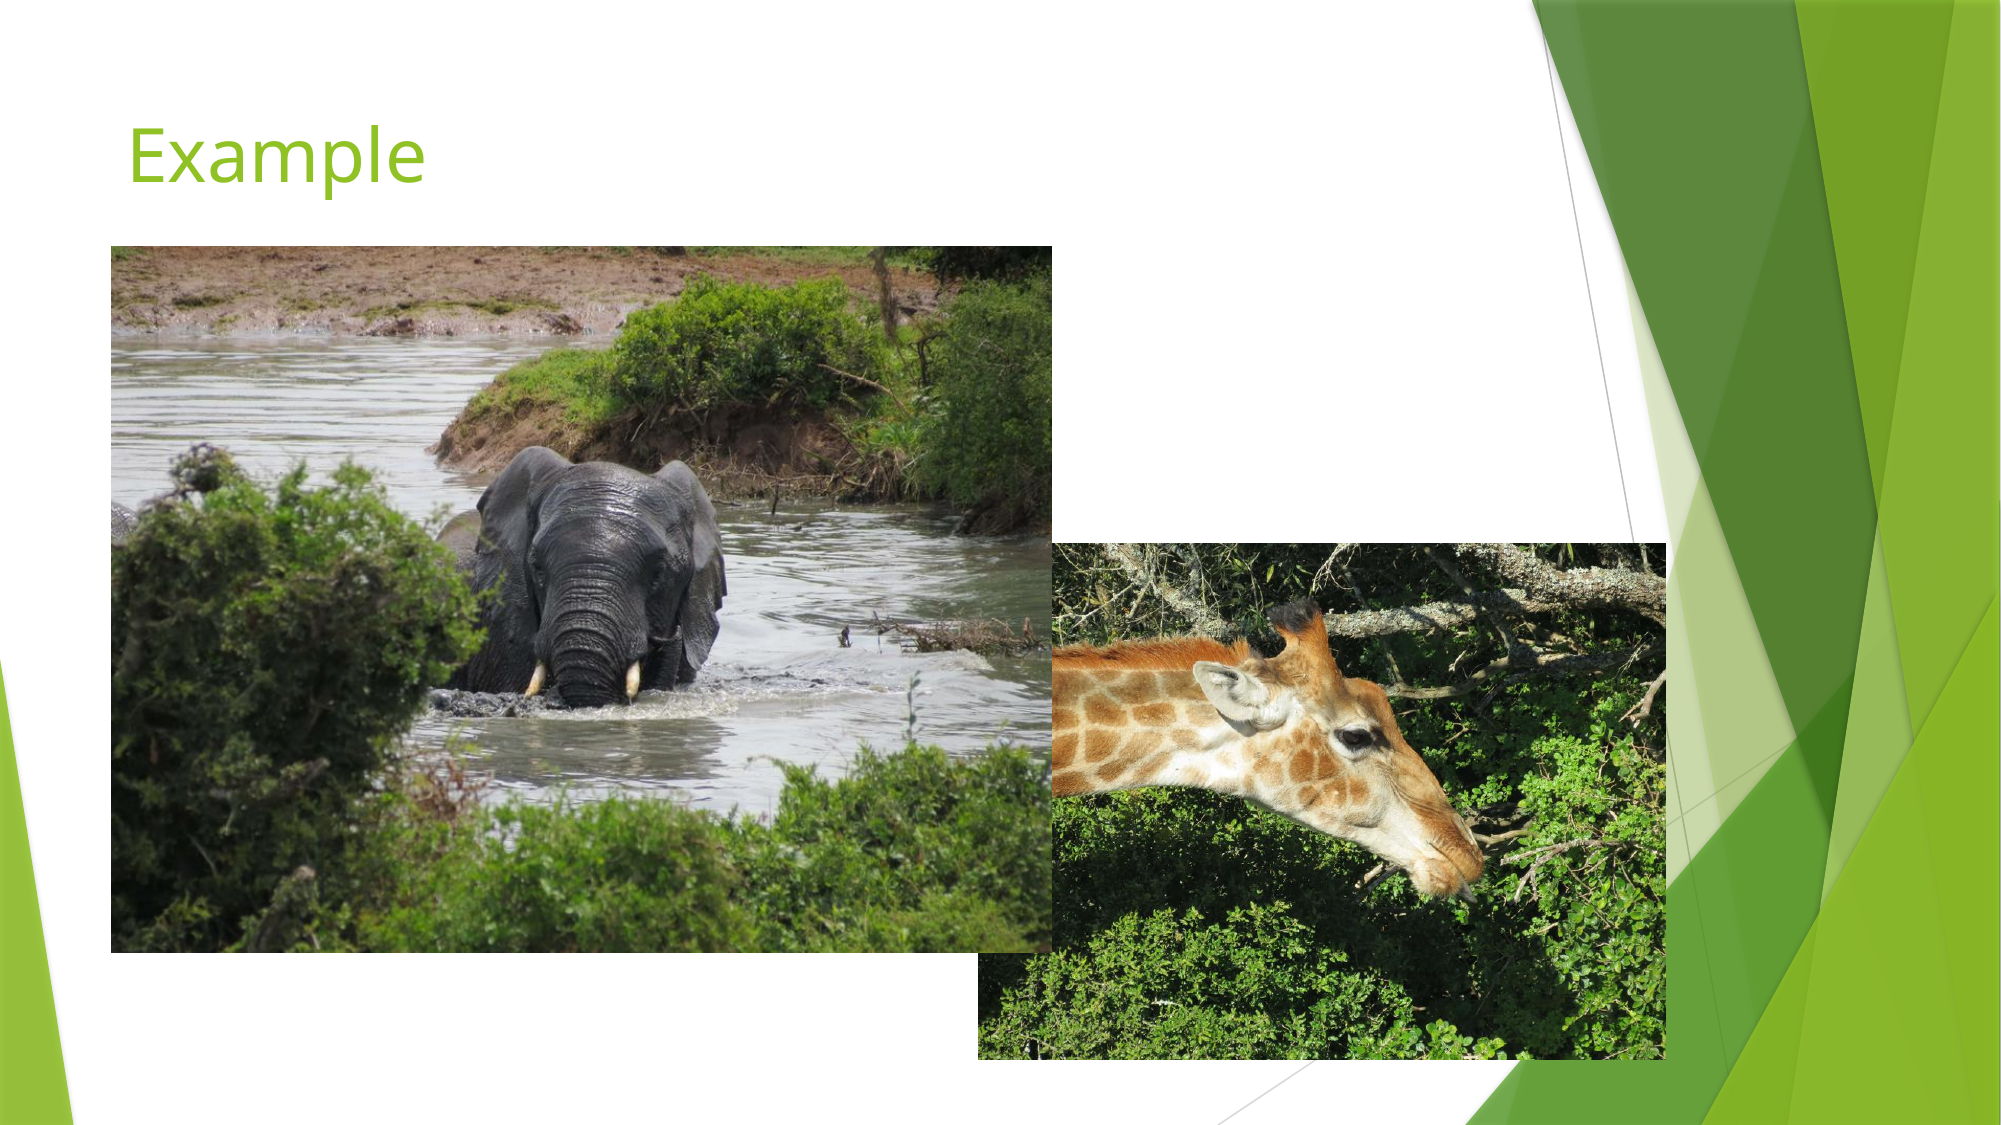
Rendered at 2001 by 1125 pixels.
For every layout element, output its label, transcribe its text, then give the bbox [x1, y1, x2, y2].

picture [110, 246, 1667, 1060]
title Example [111, 99, 1522, 317]
